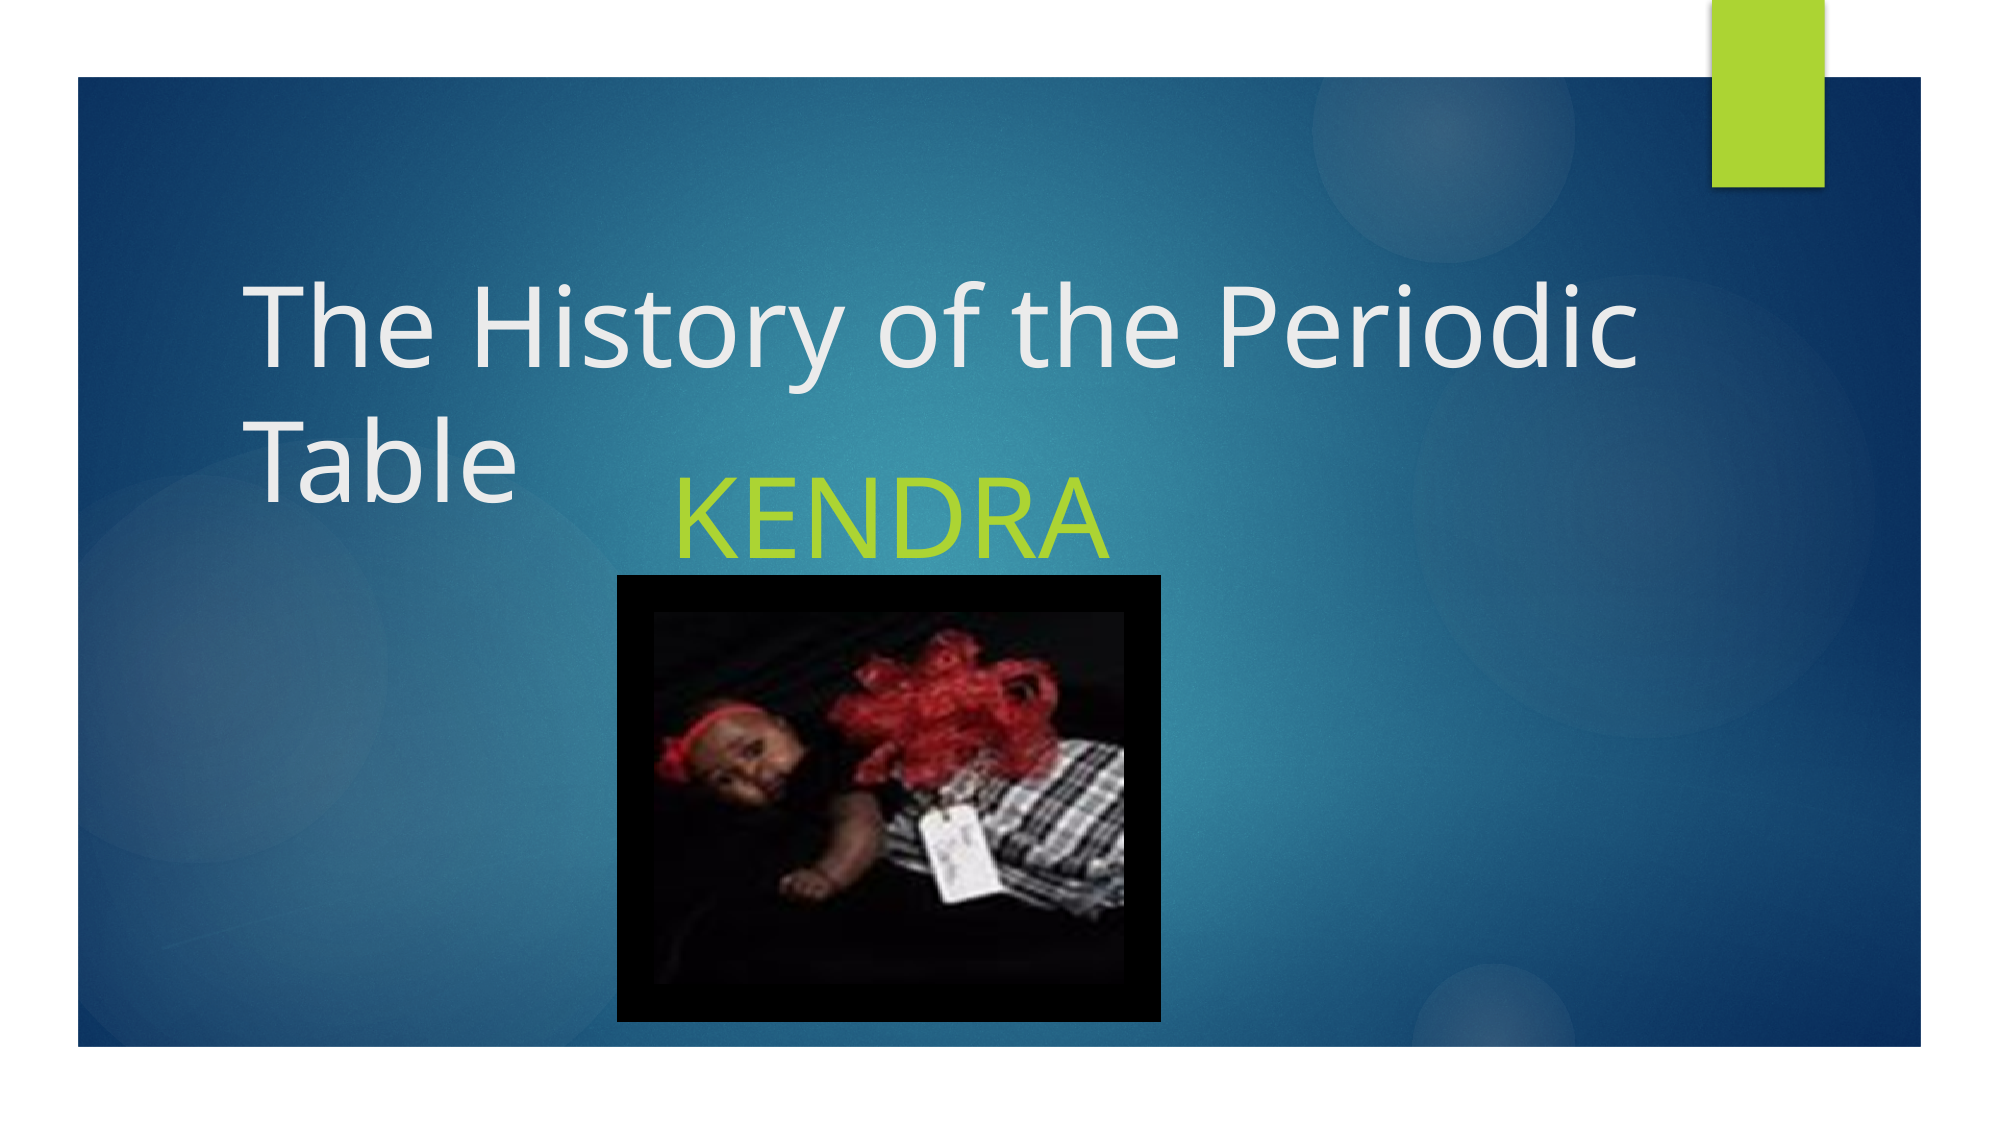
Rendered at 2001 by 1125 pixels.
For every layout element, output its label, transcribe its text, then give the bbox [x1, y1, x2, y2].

subtitle KENDRA [654, 438, 2000, 581]
picture [654, 612, 1124, 985]
title The History of the Periodic Table [227, 93, 1676, 533]
